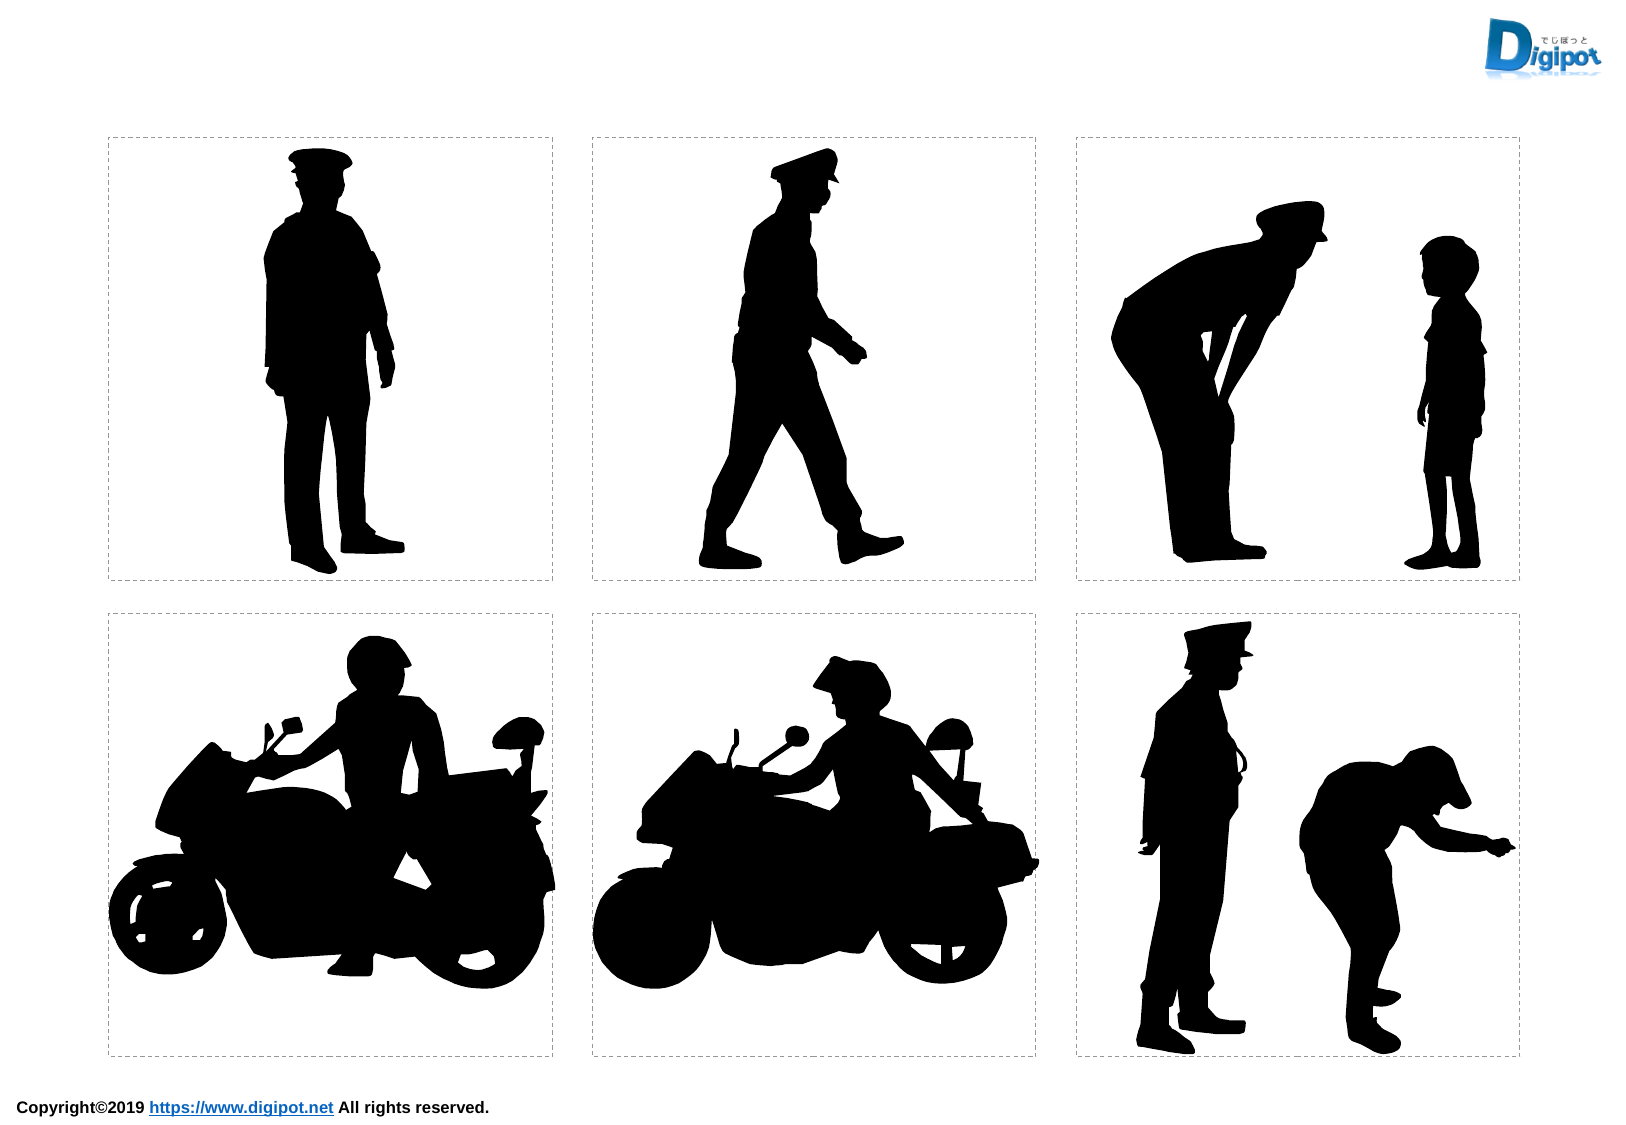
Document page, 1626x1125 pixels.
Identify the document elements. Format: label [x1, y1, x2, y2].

text_box [698, 148, 904, 570]
picture [1485, 18, 1602, 82]
text_box [1111, 201, 1488, 570]
text_box [263, 148, 405, 574]
text_box [593, 656, 1040, 989]
text_box [1136, 621, 1516, 1055]
text_box [109, 635, 556, 989]
